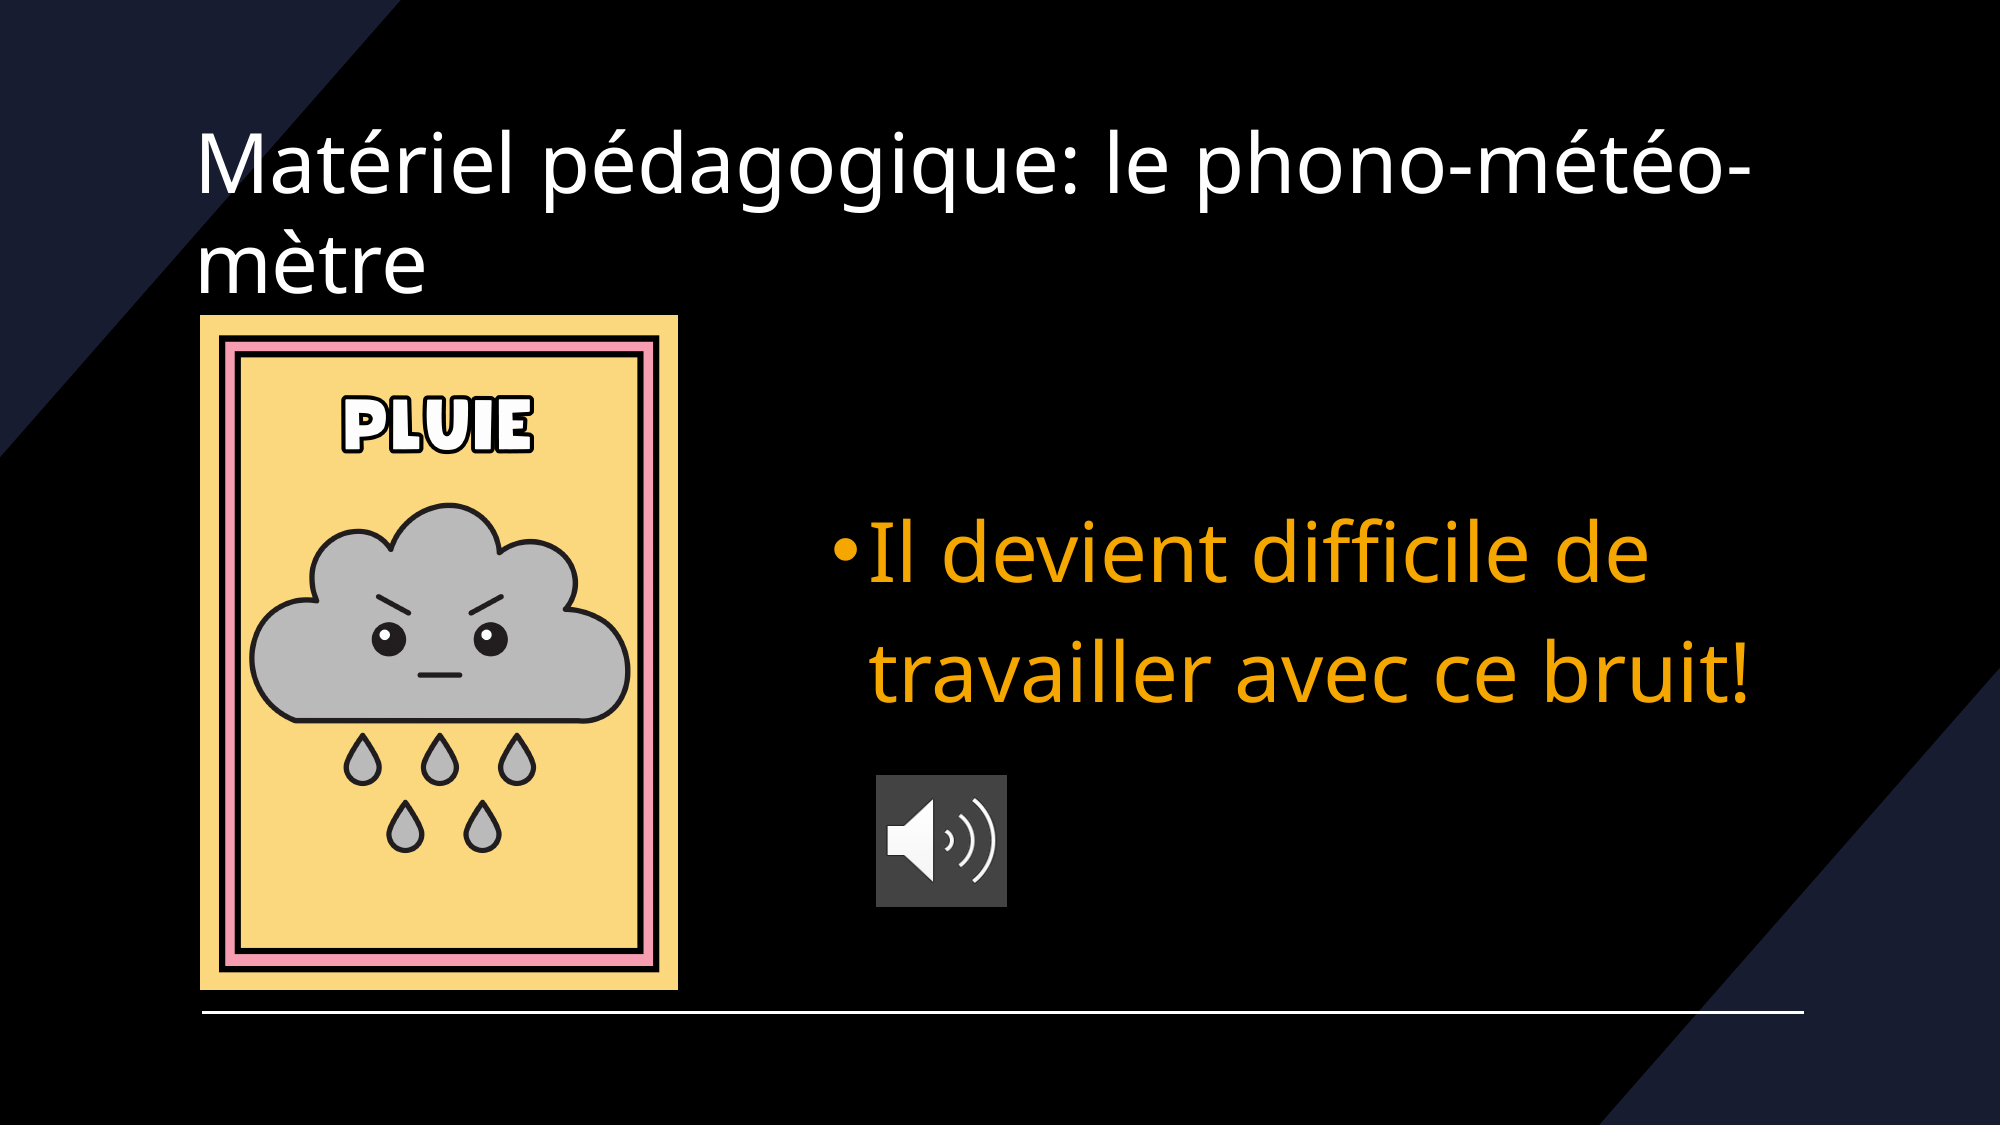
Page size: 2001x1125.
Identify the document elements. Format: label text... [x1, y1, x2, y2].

picture [200, 315, 678, 990]
picture [874, 774, 1008, 908]
text_box Il devient difficile de travailler avec ce bruit! [816, 471, 1941, 563]
title Matériel pédagogique: le phono-météo-mètre [179, 98, 1922, 322]
